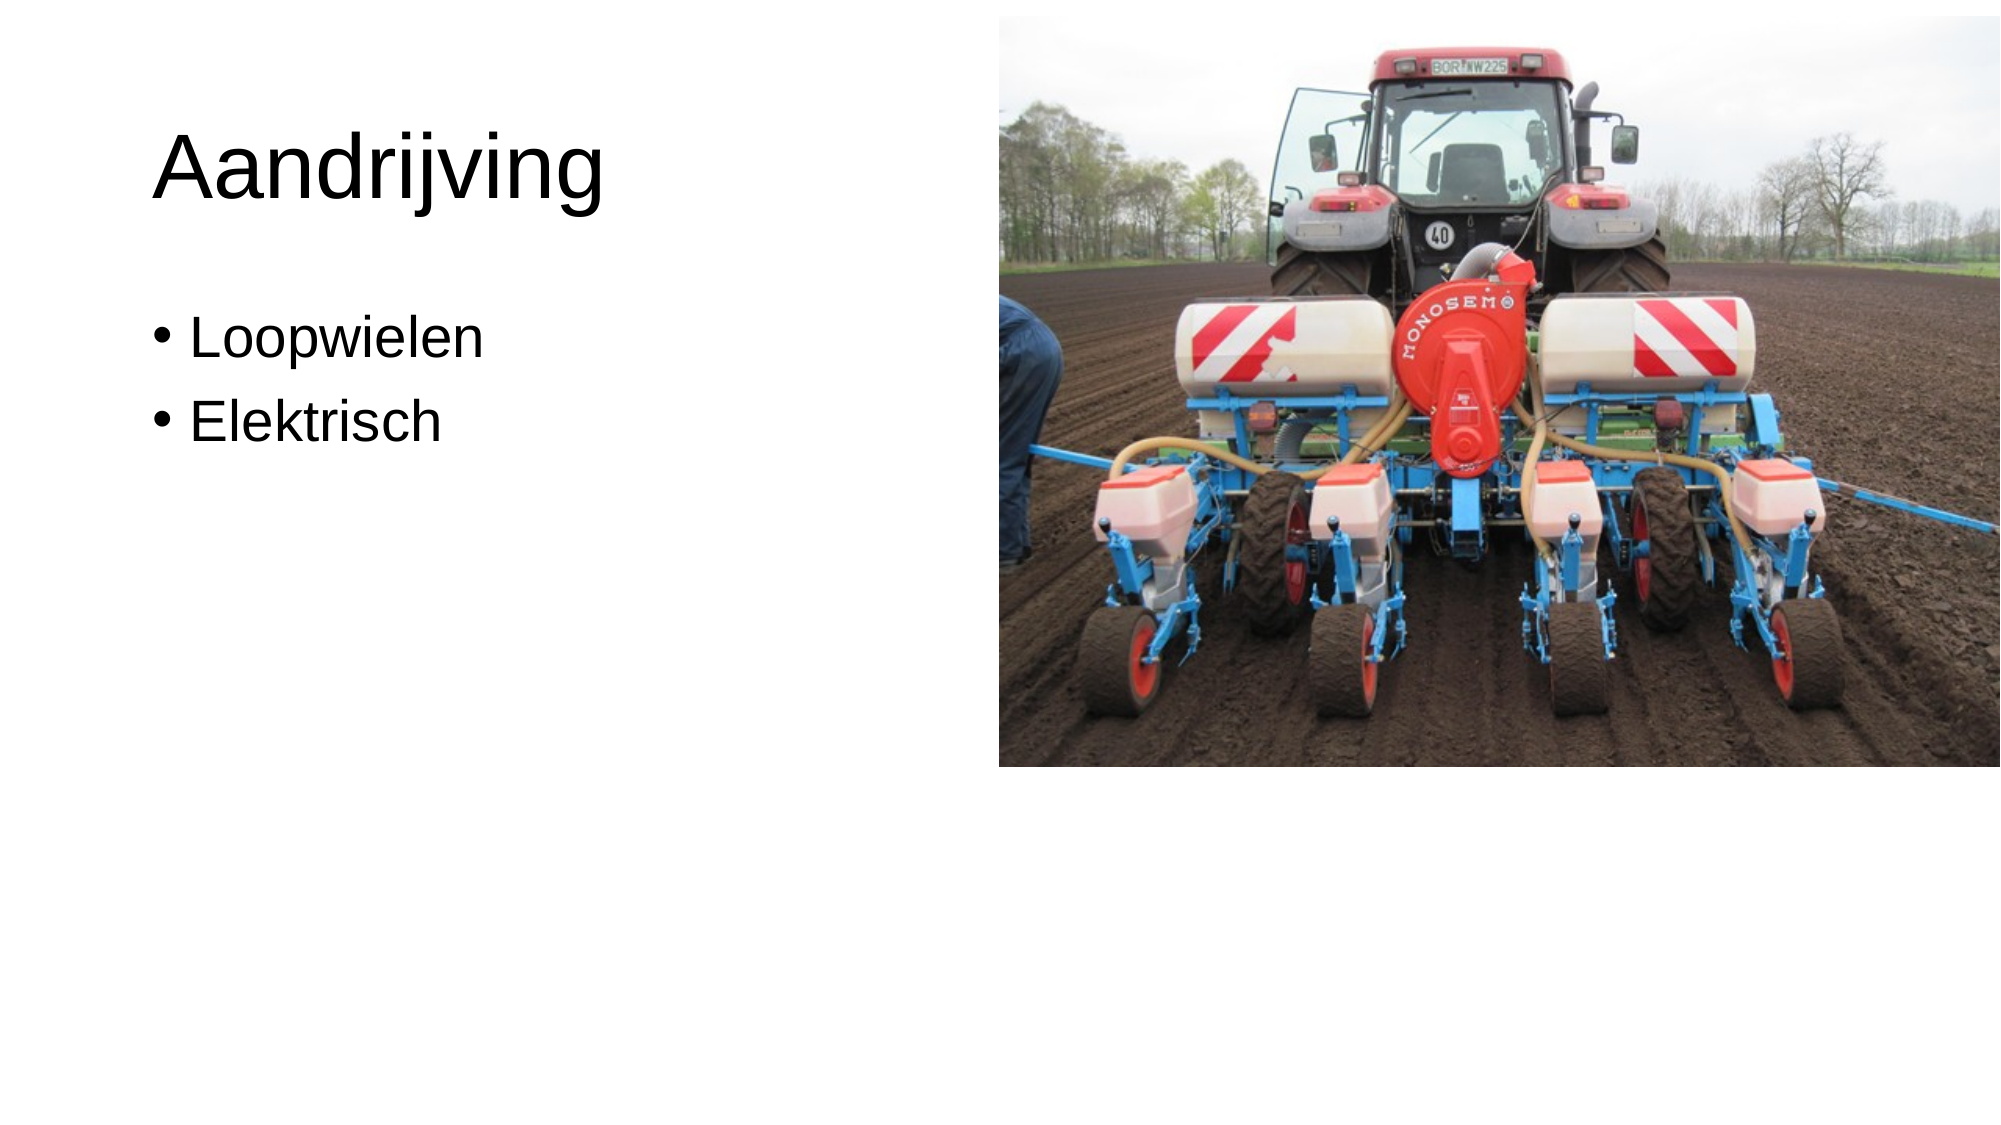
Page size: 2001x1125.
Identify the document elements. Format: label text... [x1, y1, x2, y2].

list Loopwielen Elektrisch [137, 299, 1863, 1014]
picture [999, 16, 2000, 767]
title Aandrijving [137, 59, 999, 278]
